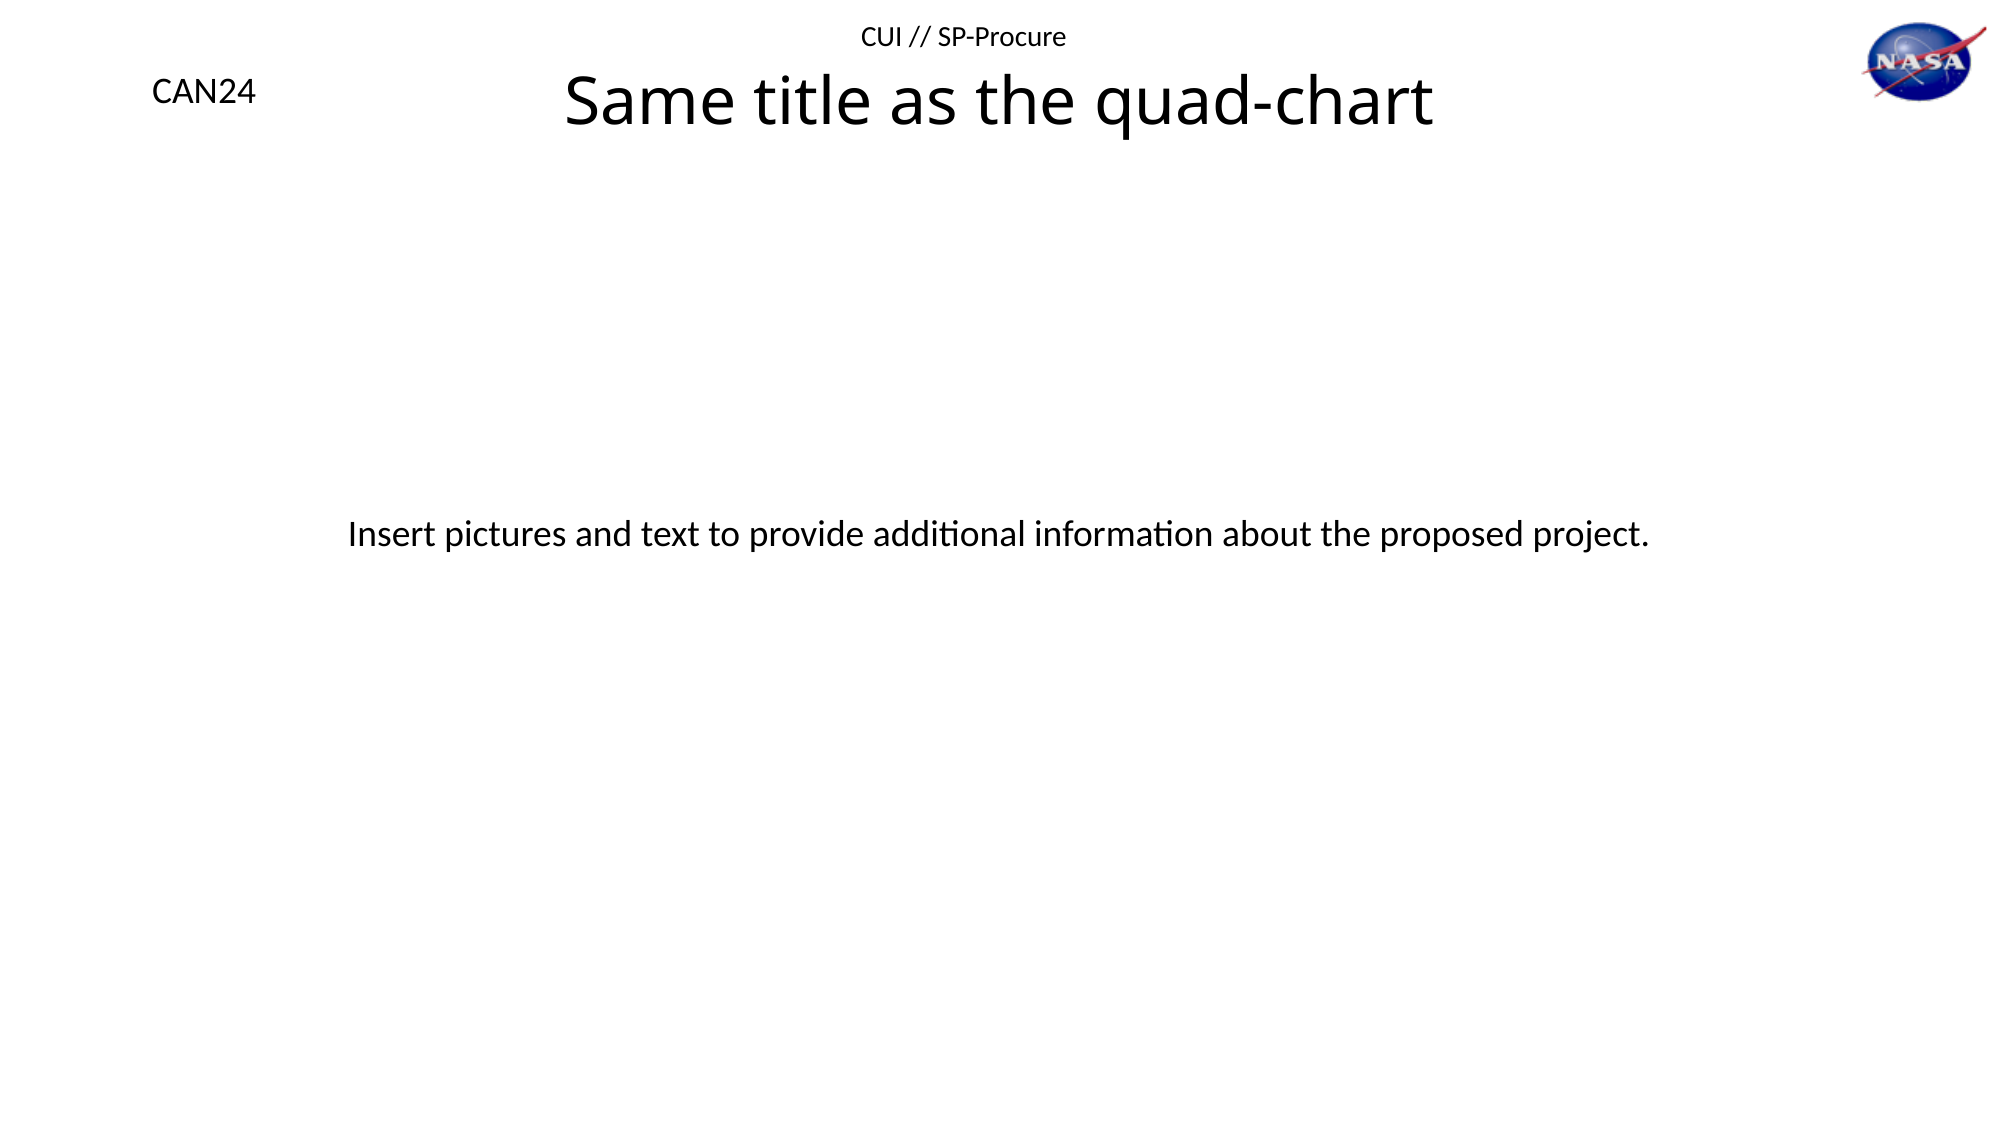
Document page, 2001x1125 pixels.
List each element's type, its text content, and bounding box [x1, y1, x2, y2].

text_box Insert pictures and text to provide additional information about the proposed project. [333, 501, 1667, 562]
title Same title as the quad-chart [137, 59, 1863, 147]
picture [1854, 18, 1987, 106]
text_box CAN24 [137, 58, 312, 118]
